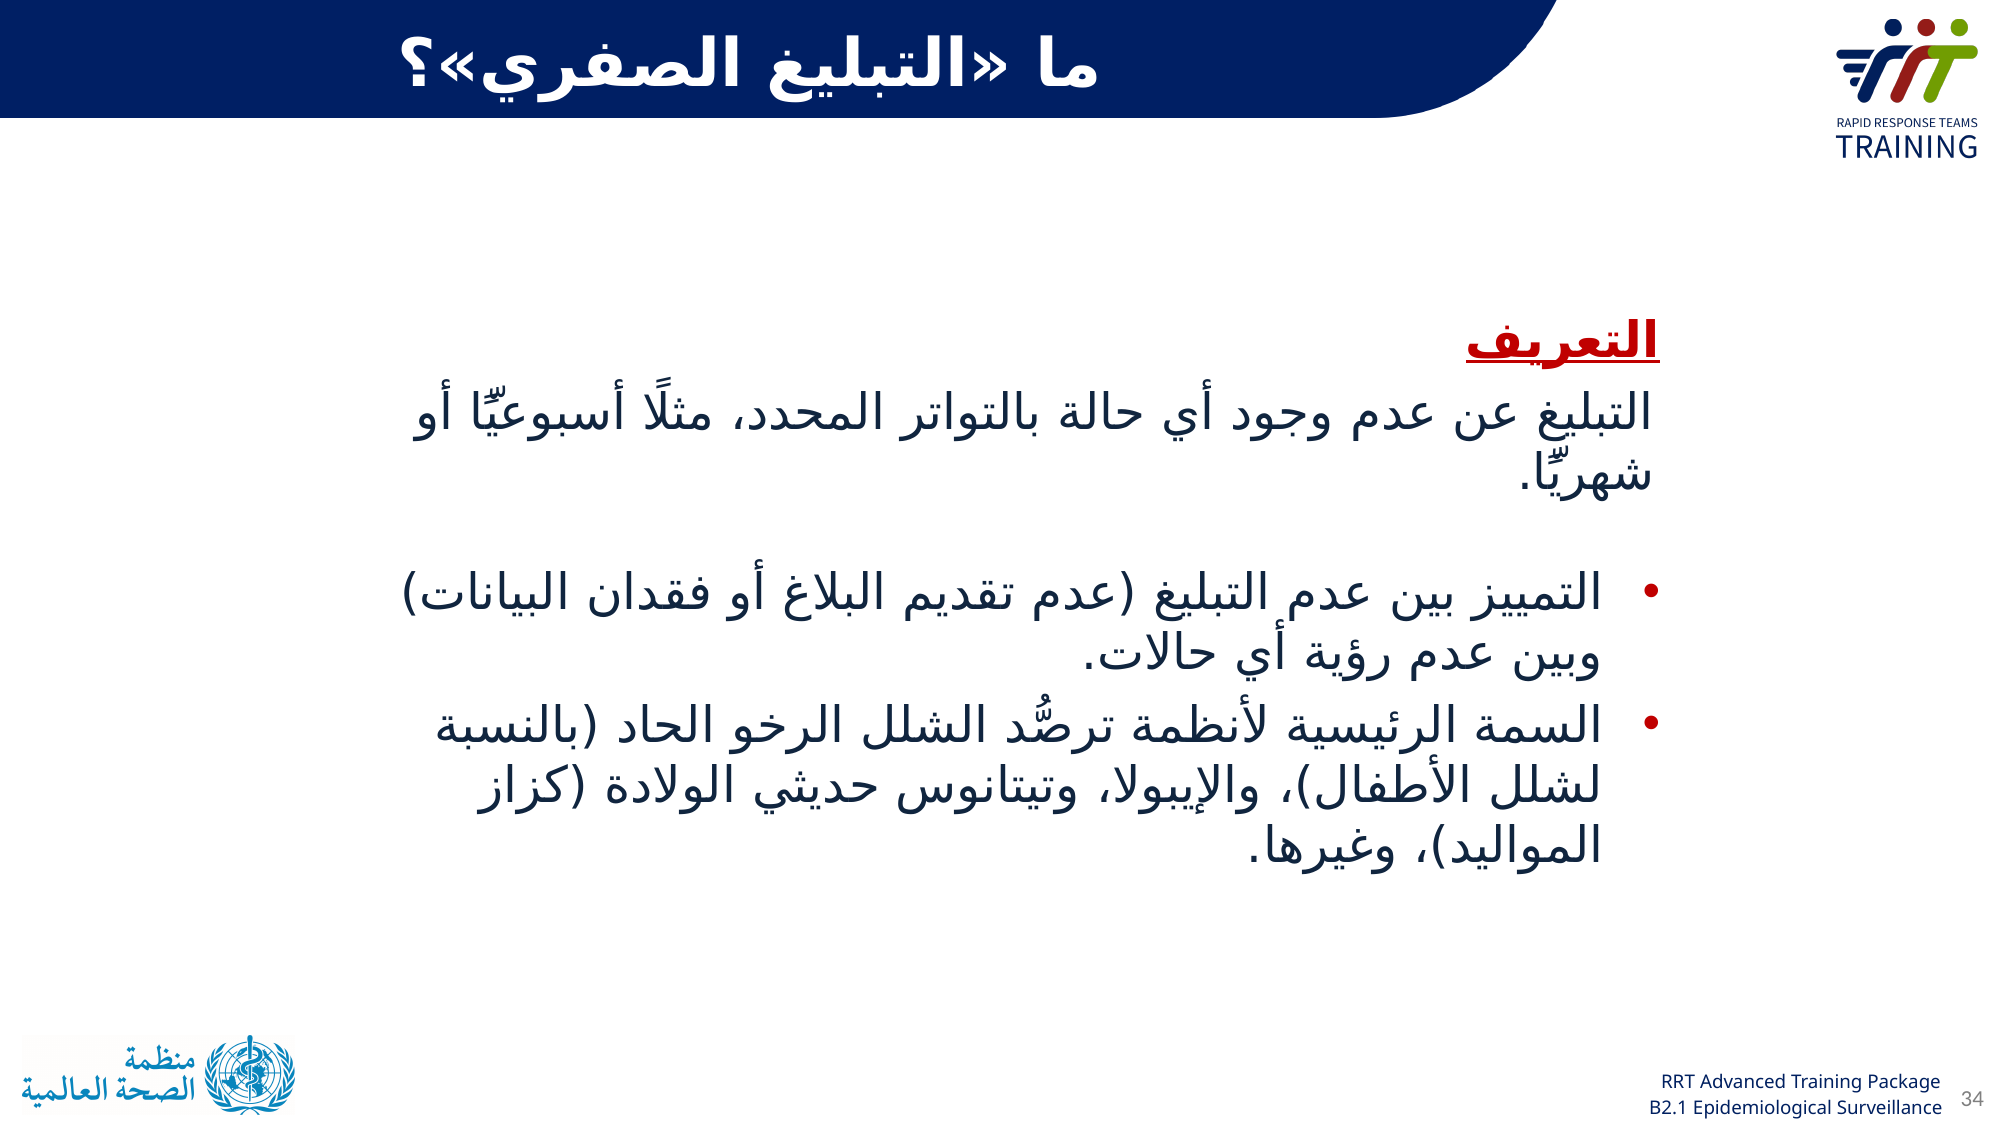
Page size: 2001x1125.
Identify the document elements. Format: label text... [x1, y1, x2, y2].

text_box التعريف التبليغ عن عدم وجود أي حالة بالتواتر المحدد، مثلًا أسبوعيًّا أو شهريًّا. التمييز بين عدم التبليغ (عدم تقديم البلاغ أو فقدان البيانات) وبين عدم رؤية أي حالات. السمة الرئيسية لأنظمة ترصُّد الشلل الرخو الحاد (بالنسبة لشلل الأطفال)، والإيبولا، وتيتانوس حديثي الولادة (كزاز المواليد)، وغيرها. [332, 299, 1668, 880]
picture [0, 0, 1578, 118]
picture [22, 1035, 295, 1115]
title ما «التبليغ الصفري»؟ [28, 11, 1110, 119]
picture [252, 1050, 258, 1059]
picture [1835, 19, 1978, 167]
